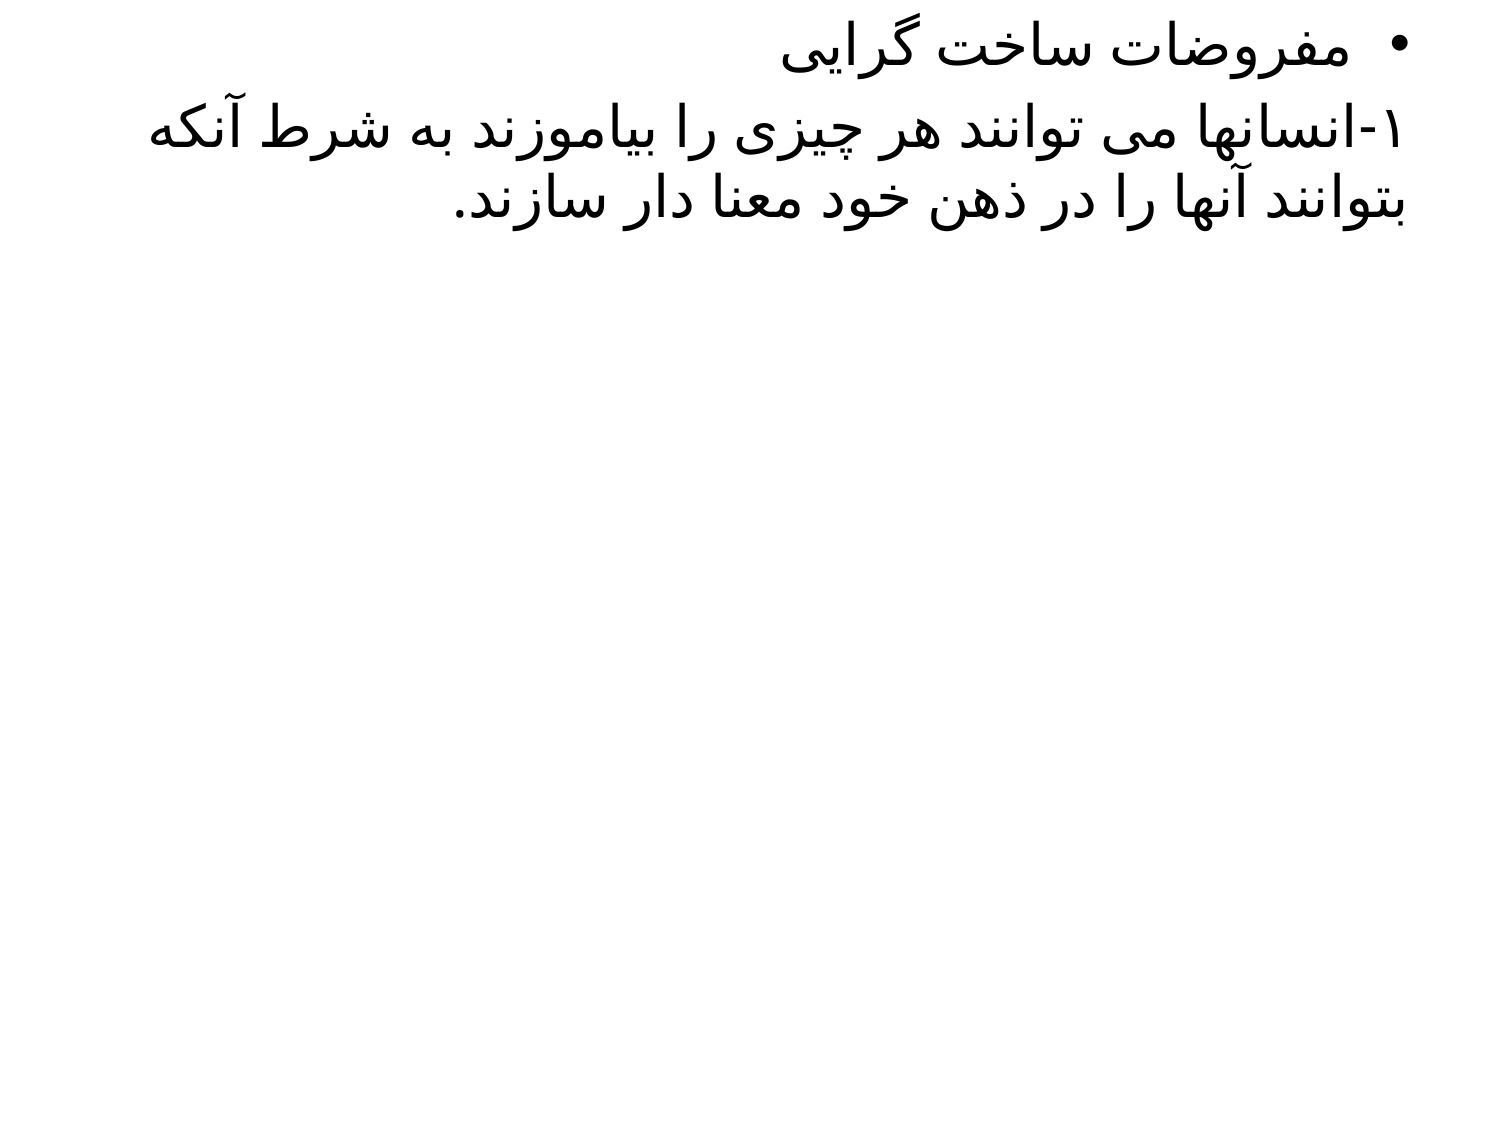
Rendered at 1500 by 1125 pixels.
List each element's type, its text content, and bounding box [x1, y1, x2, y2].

list مفروضات ساخت گرایی ۱-انسانها می توانند هر چيزی را بياموزند به شرط آنکه بتوانند آنها را در ذهن خود معنا دار سازند. [75, 0, 1425, 1125]
